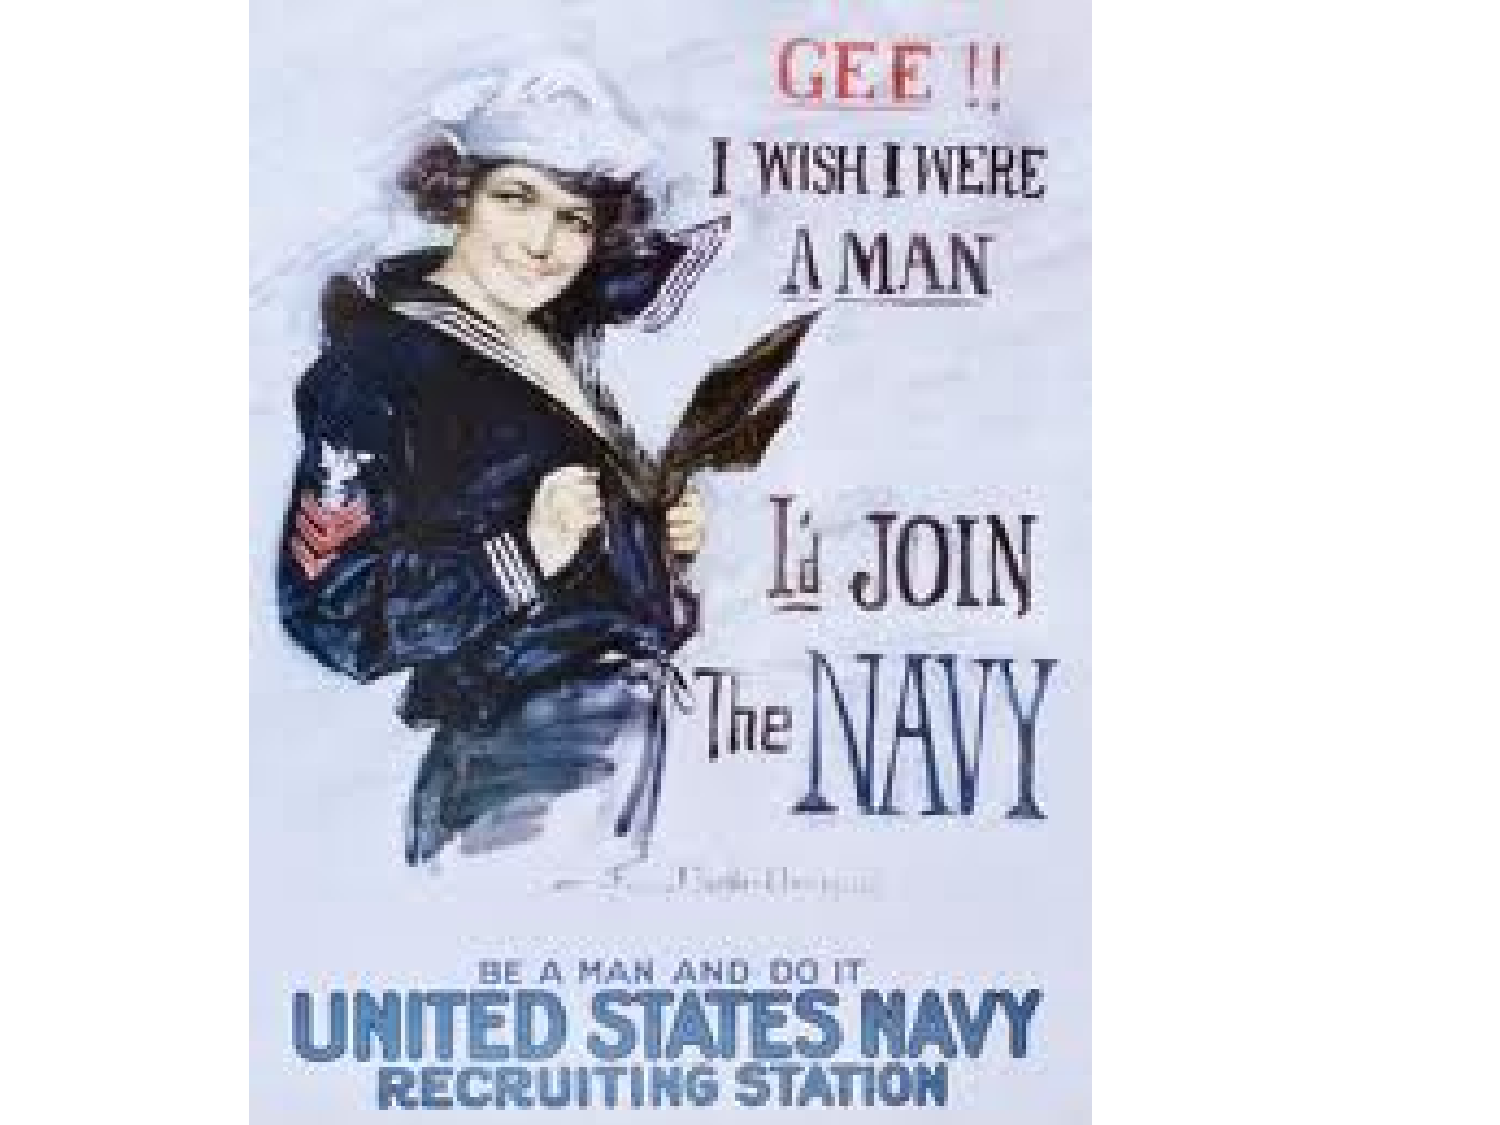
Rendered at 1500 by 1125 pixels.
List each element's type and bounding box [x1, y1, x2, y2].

picture [249, 0, 1092, 1125]
